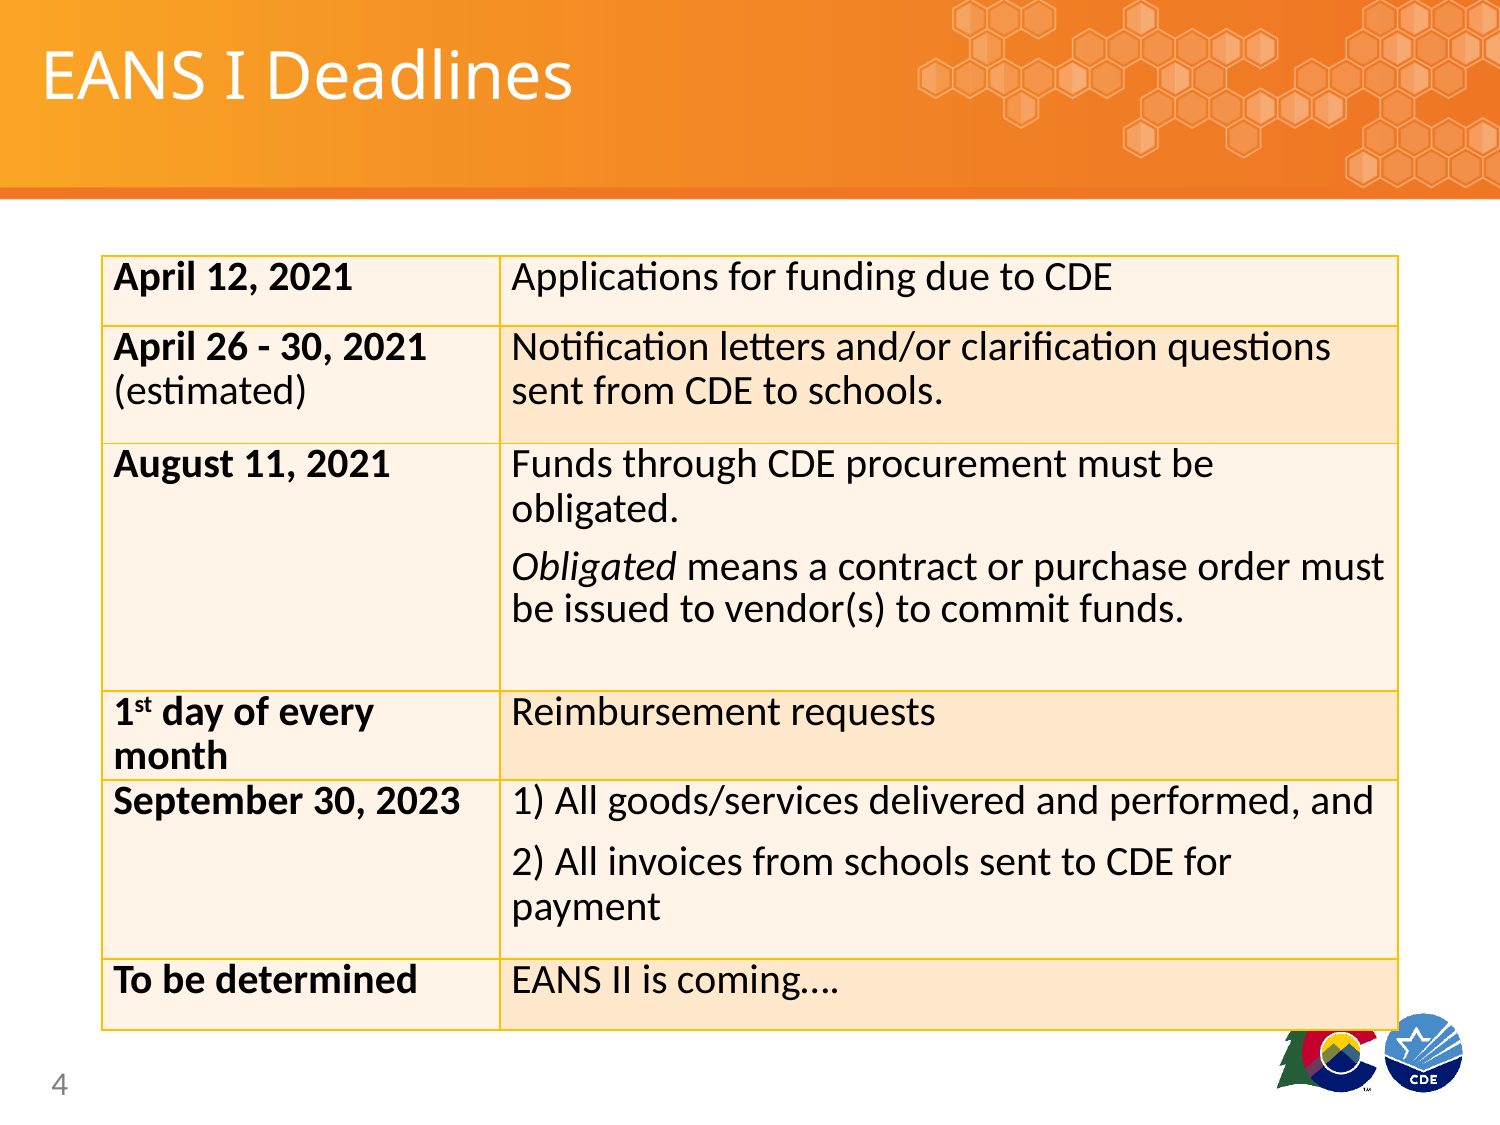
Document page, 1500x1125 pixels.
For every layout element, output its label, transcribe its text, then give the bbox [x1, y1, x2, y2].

table_cell 1st day of every month [103, 692, 499, 779]
picture [0, 0, 1500, 200]
table_cell EANS II is coming…. [501, 960, 1397, 1029]
table_header Applications for funding due to CDE [501, 257, 1397, 325]
table_cell September 30, 2023 [103, 781, 499, 958]
slide_number 4 [36, 1054, 375, 1115]
table_cell 1) All goods/services delivered and performed, and 2) All invoices from schools sent to CDE for payment [501, 781, 1397, 958]
table_cell To be determined [103, 960, 499, 1029]
table_cell April 26 - 30, 2021 (estimated) [103, 327, 499, 443]
table_header April 12, 2021 [103, 257, 499, 325]
table_cell August 11, 2021 [103, 444, 499, 690]
table_cell Notification letters and/or clarification questions sent from CDE to schools. [501, 327, 1397, 443]
table_cell Reimbursement requests [501, 692, 1397, 779]
picture [1275, 1012, 1463, 1093]
title EANS I Deadlines [40, 41, 1038, 166]
table_cell Funds through CDE procurement must be obligated. Obligated means a contract or purchase order must be issued to vendor(s) to commit funds. [501, 444, 1397, 690]
